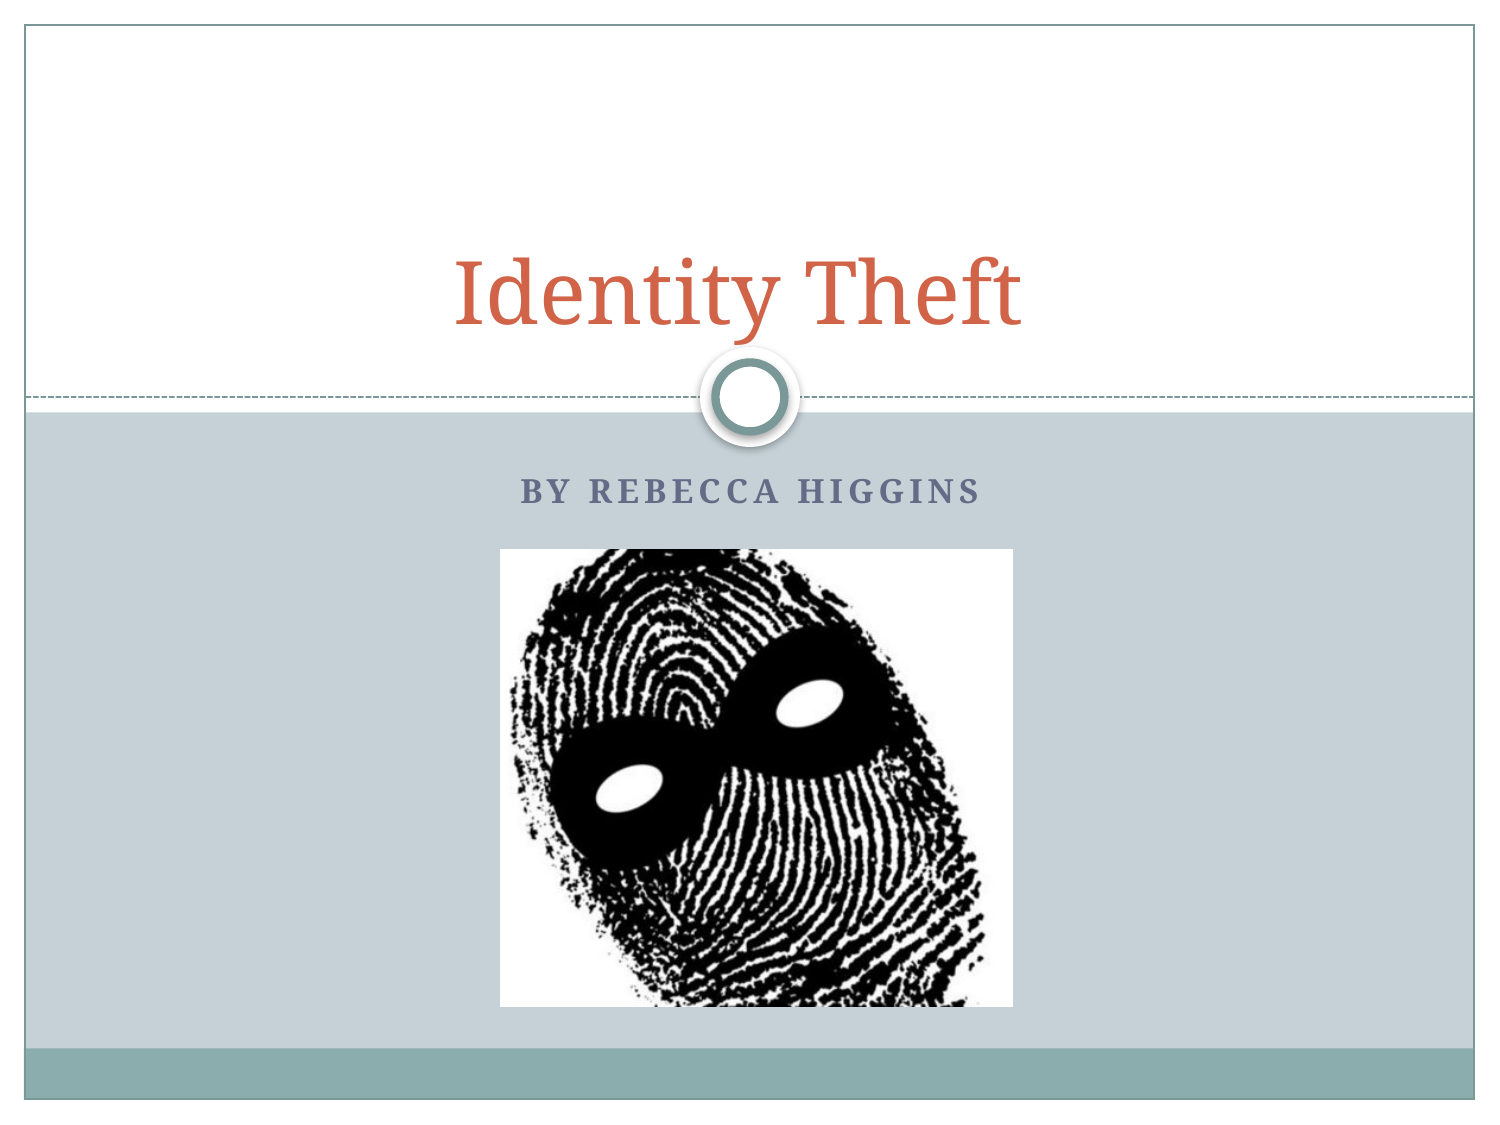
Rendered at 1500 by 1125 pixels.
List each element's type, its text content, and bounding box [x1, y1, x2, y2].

title Identity Theft [112, 62, 1388, 350]
subtitle By Rebecca Higgins [225, 462, 1275, 750]
picture [499, 549, 1013, 1007]
